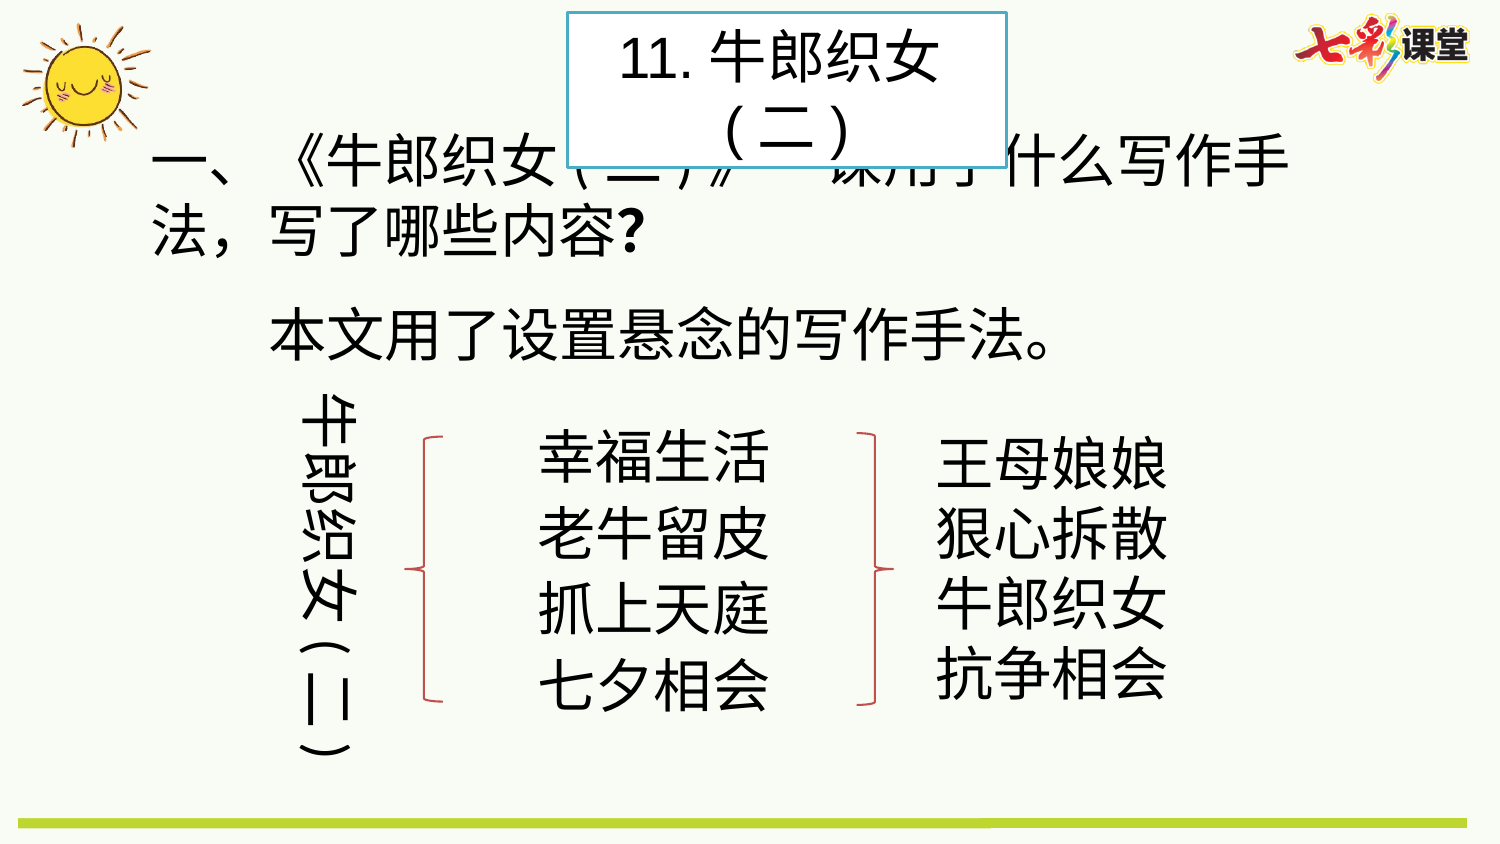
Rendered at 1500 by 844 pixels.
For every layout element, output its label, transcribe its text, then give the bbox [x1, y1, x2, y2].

picture [0, 0, 173, 172]
text_box 幸福生活 [522, 413, 786, 499]
text_box 老牛留皮 [522, 499, 786, 564]
text_box 11.牛郎织女(二) [566, 11, 1008, 169]
text_box 王母娘娘 狠心拆散 牛郎织女 抗争相会 [920, 420, 1184, 715]
text_box [404, 435, 443, 703]
text_box 牛郎织女(二) [272, 403, 374, 749]
text_box 本文用了设置悬念的写作手法。 [253, 290, 1255, 376]
text_box 七夕相会 [522, 641, 786, 727]
text_box 一、《牛郎织女(二)》一课用了什么写作手法，写了哪些内容？ [135, 116, 1323, 272]
picture [1291, 9, 1472, 87]
text_box [856, 432, 895, 706]
text_box 抓上天庭 [522, 564, 786, 641]
picture [18, 771, 1467, 844]
